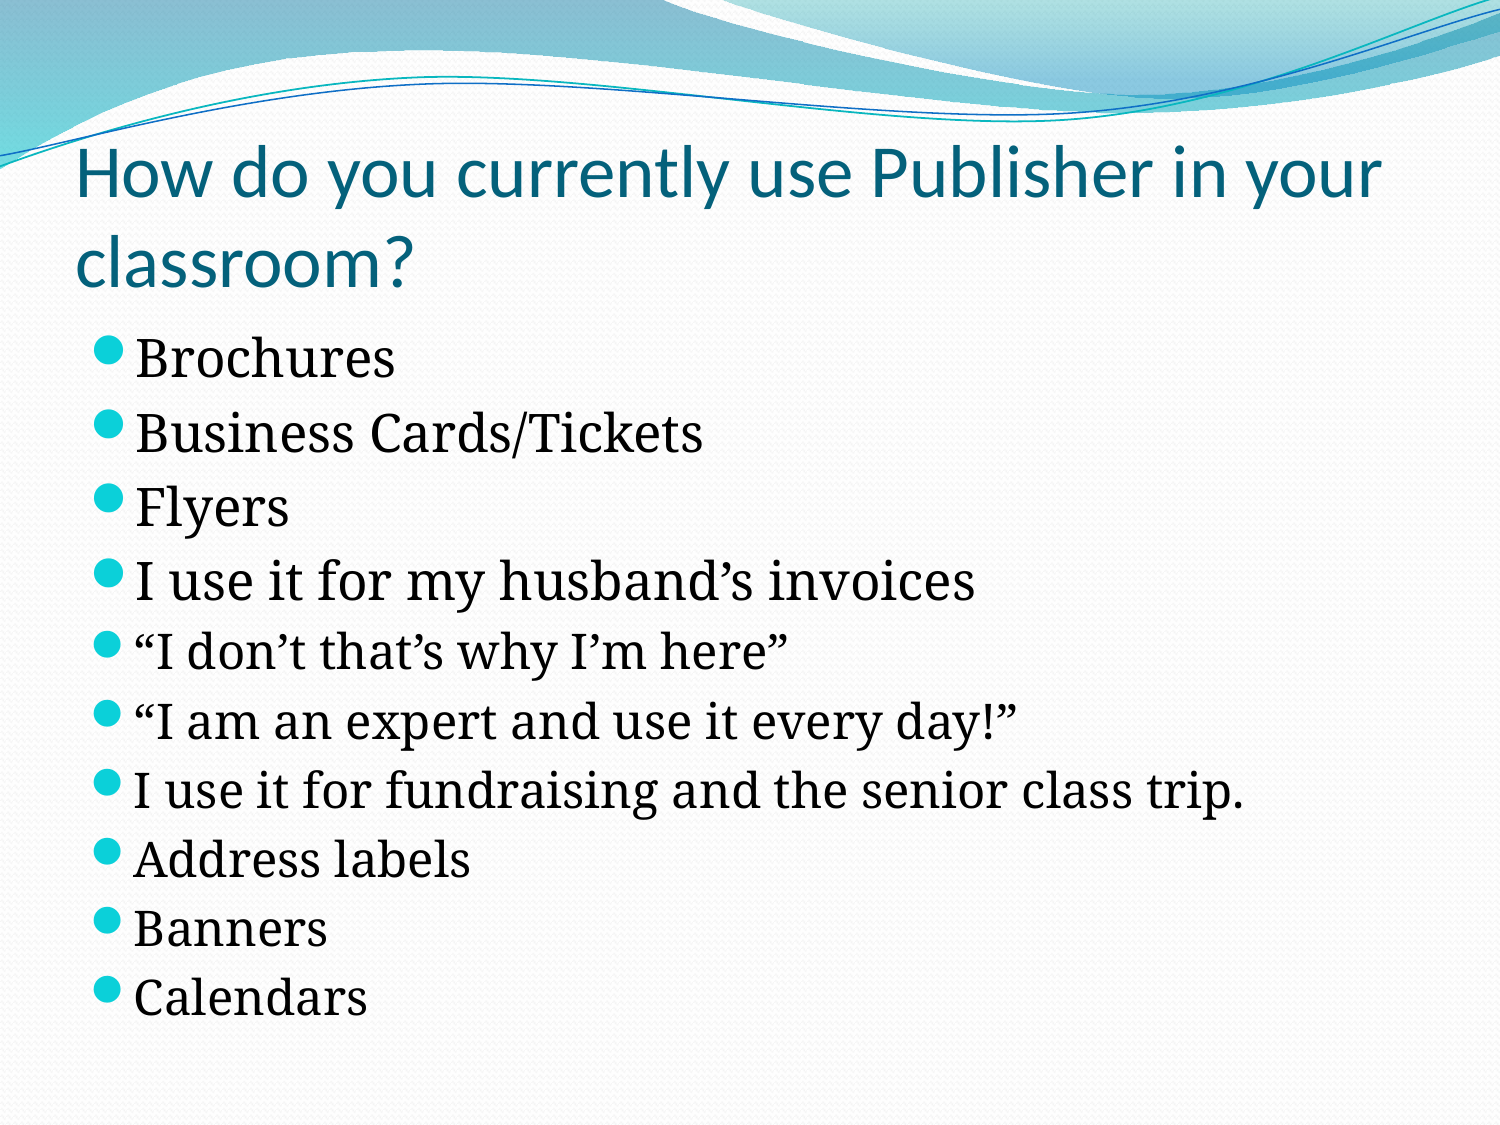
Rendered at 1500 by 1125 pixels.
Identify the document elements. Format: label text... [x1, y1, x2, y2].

list Brochures Business Cards/Tickets Flyers I use it for my husband’s invoices “I don’t that’s why I’m here” “I am an expert and use it every day!” I use it for fundraising and the senior class trip. Address labels Banners Calendars [75, 317, 1425, 1038]
title How do you currently use Publisher in your classroom? [75, 115, 1425, 303]
